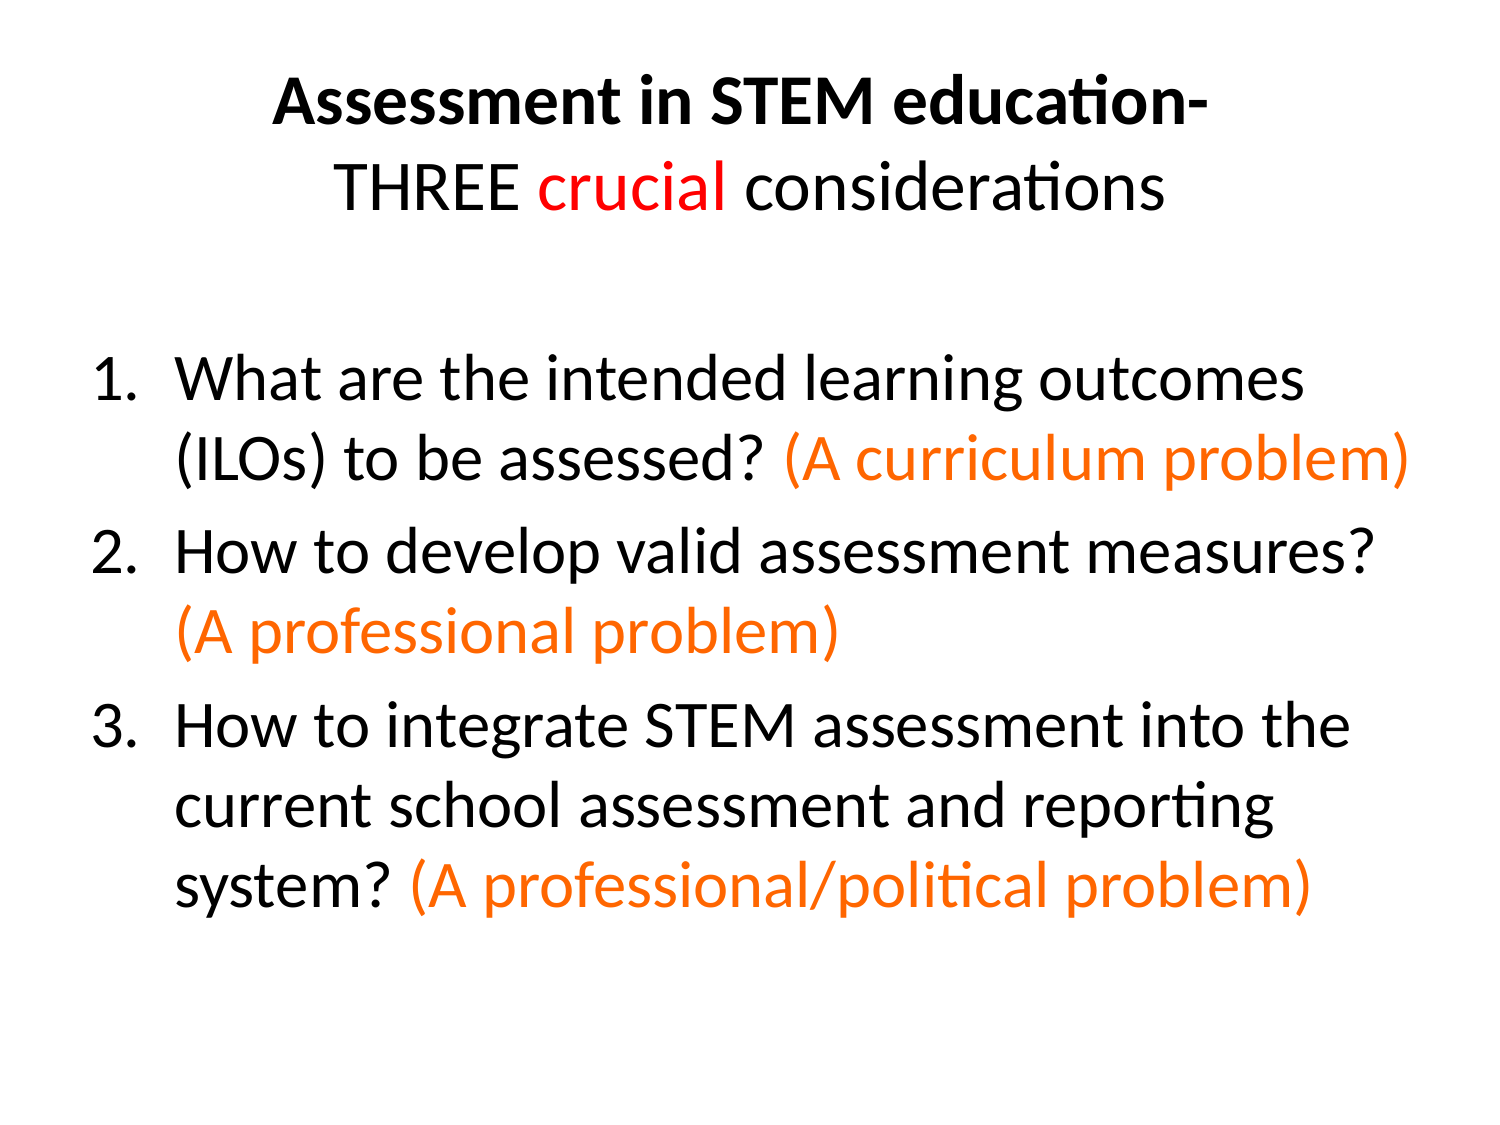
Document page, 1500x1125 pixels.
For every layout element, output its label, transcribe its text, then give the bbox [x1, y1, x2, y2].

title Assessment in STEM education- THREE crucial considerations [75, 45, 1425, 233]
list What are the intended learning outcomes (ILOs) to be assessed? (A curriculum problem) How to develop valid assessment measures? (A professional problem) How to integrate STEM assessment into the current school assessment and reporting system? (A professional/political problem) [75, 326, 1455, 1005]
